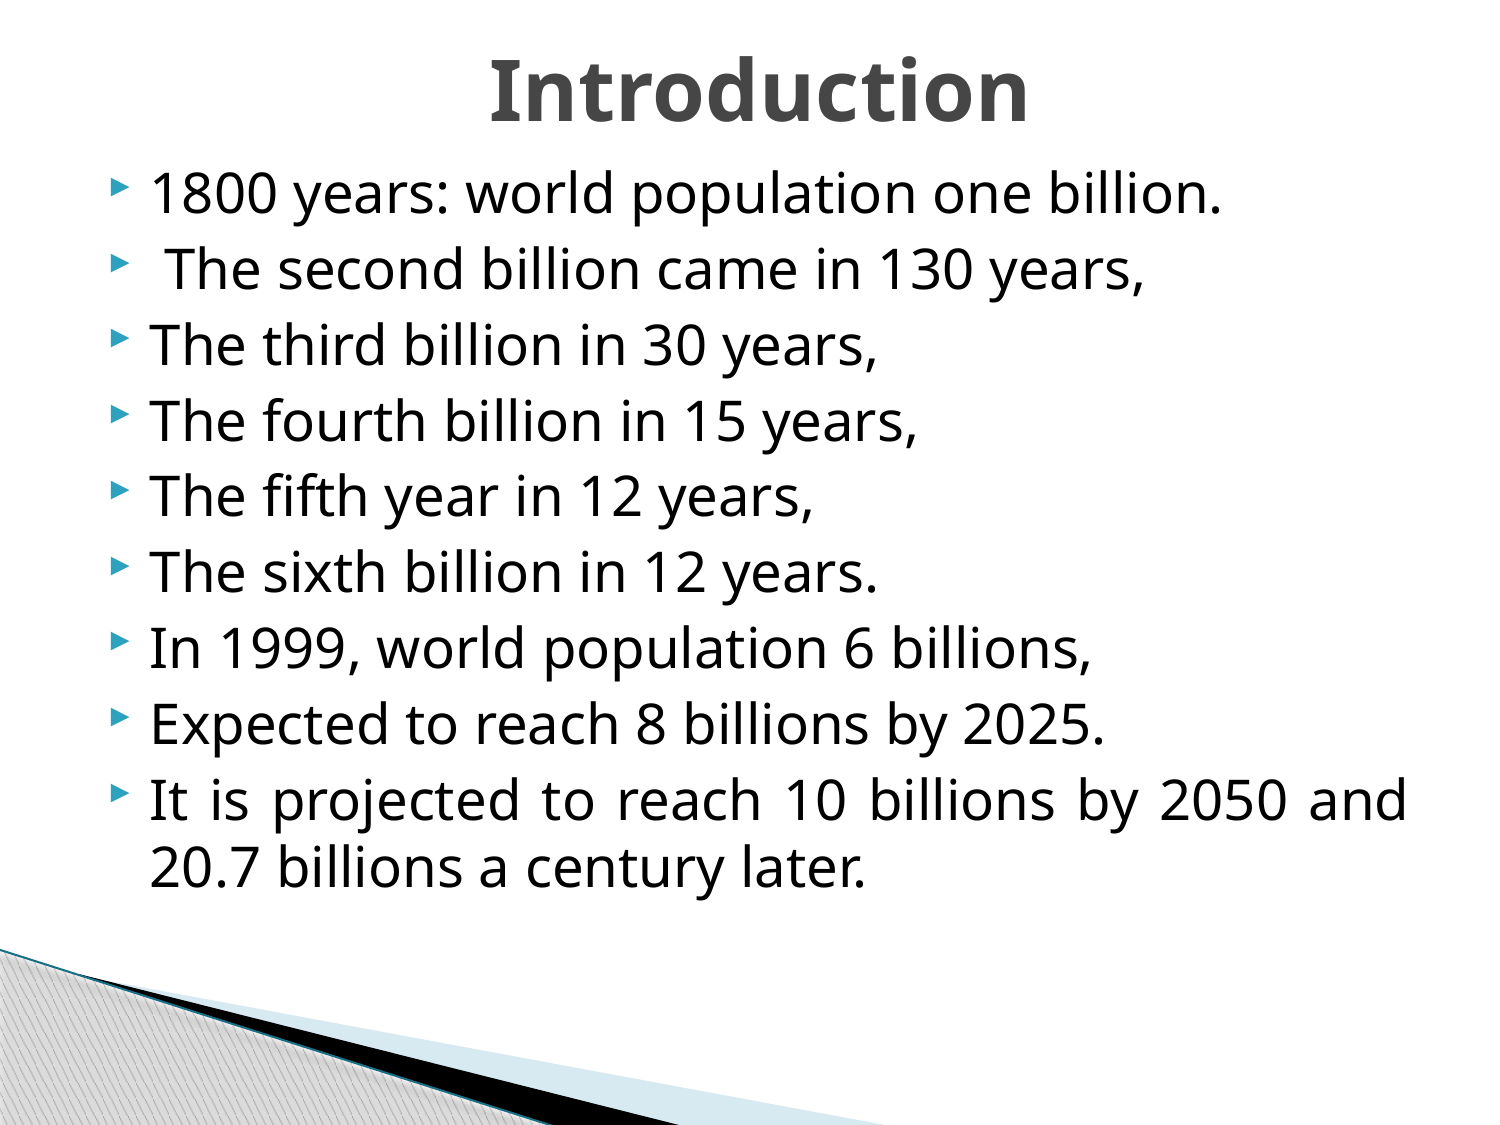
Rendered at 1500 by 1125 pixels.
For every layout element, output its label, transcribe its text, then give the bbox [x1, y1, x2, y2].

title Introduction [75, 0, 1425, 175]
list 1800 years: world population one billion. The second billion came in 130 years, The third billion in 30 years, The fourth billion in 15 years, The fifth year in 12 years, The sixth billion in 12 years. In 1999, world population 6 billions, Expected to reach 8 billions by 2025. It is projected to reach 10 billions by 2050 and 20.7 billions a century later. [75, 175, 1425, 1125]
